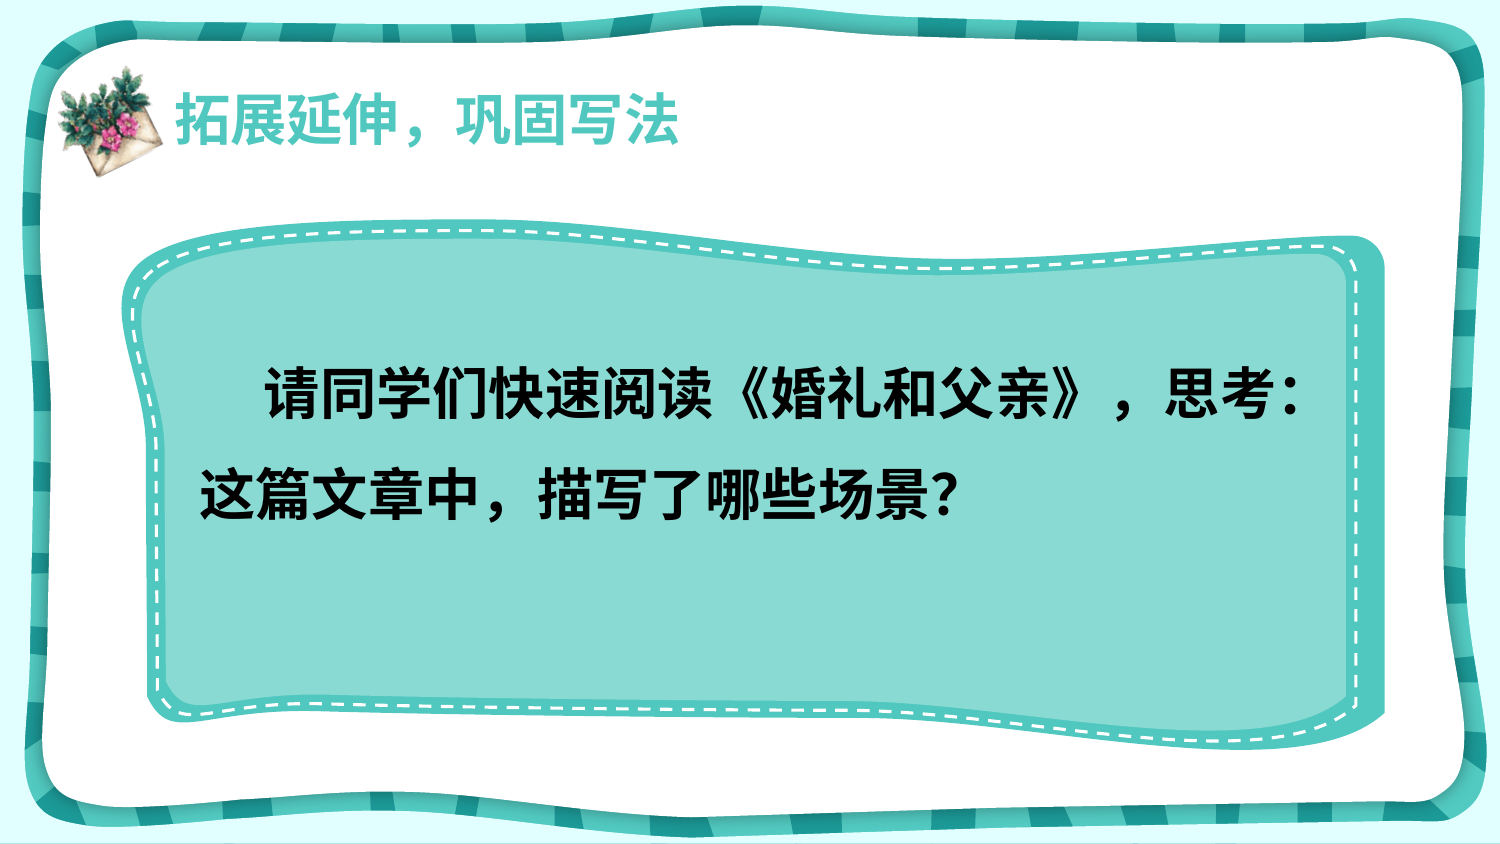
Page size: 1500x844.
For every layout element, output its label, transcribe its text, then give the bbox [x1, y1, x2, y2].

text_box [121, 219, 1385, 750]
picture [9, 8, 162, 201]
text_box 拓展延伸，巩固写法 [162, 86, 717, 159]
